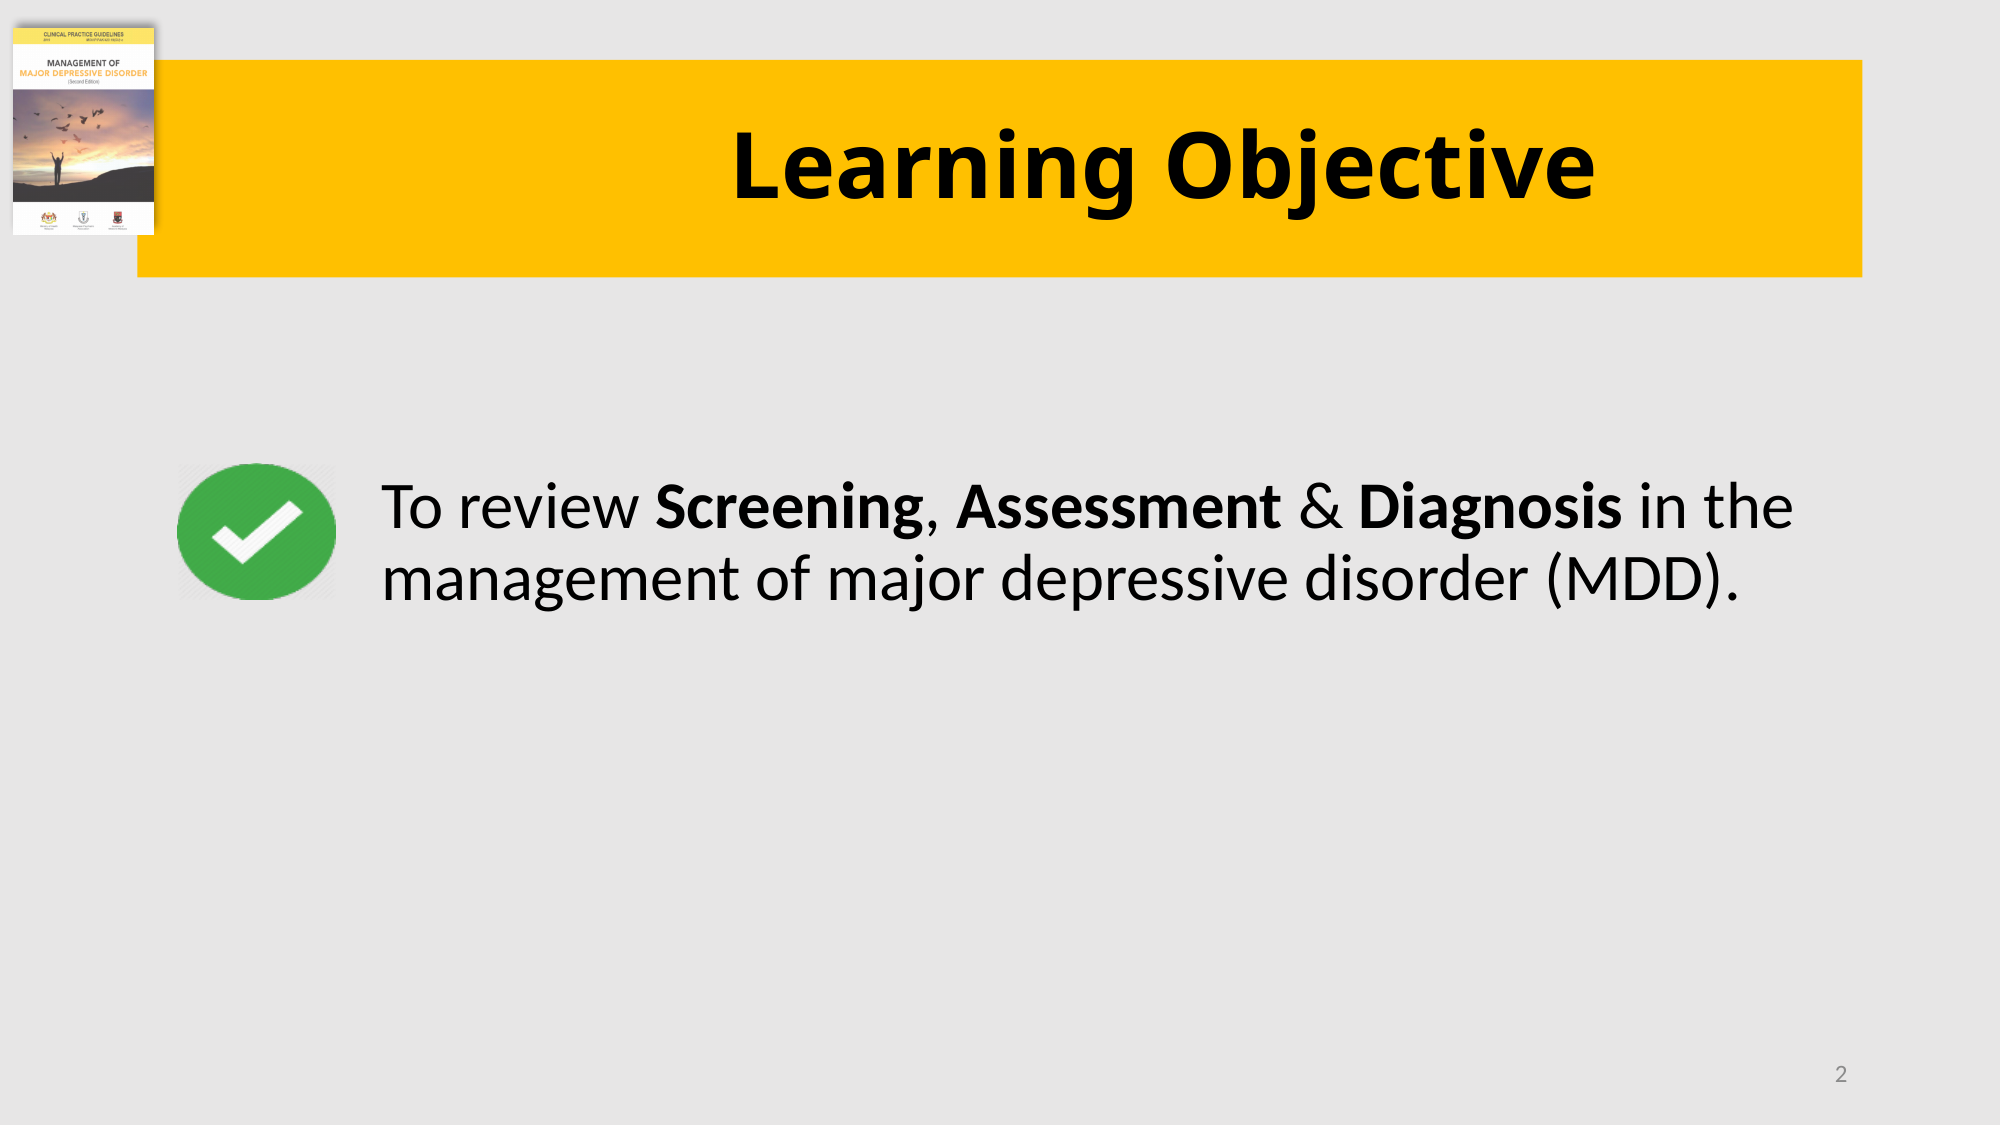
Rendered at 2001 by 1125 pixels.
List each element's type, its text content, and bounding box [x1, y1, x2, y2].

list To review Screening, Assessment & Diagnosis in the management of major depressive disorder (MDD). [366, 290, 1892, 1066]
title Learning Objective [137, 59, 1863, 278]
slide_number 2 [1412, 1042, 1863, 1103]
picture [177, 463, 336, 600]
picture [13, 28, 154, 235]
